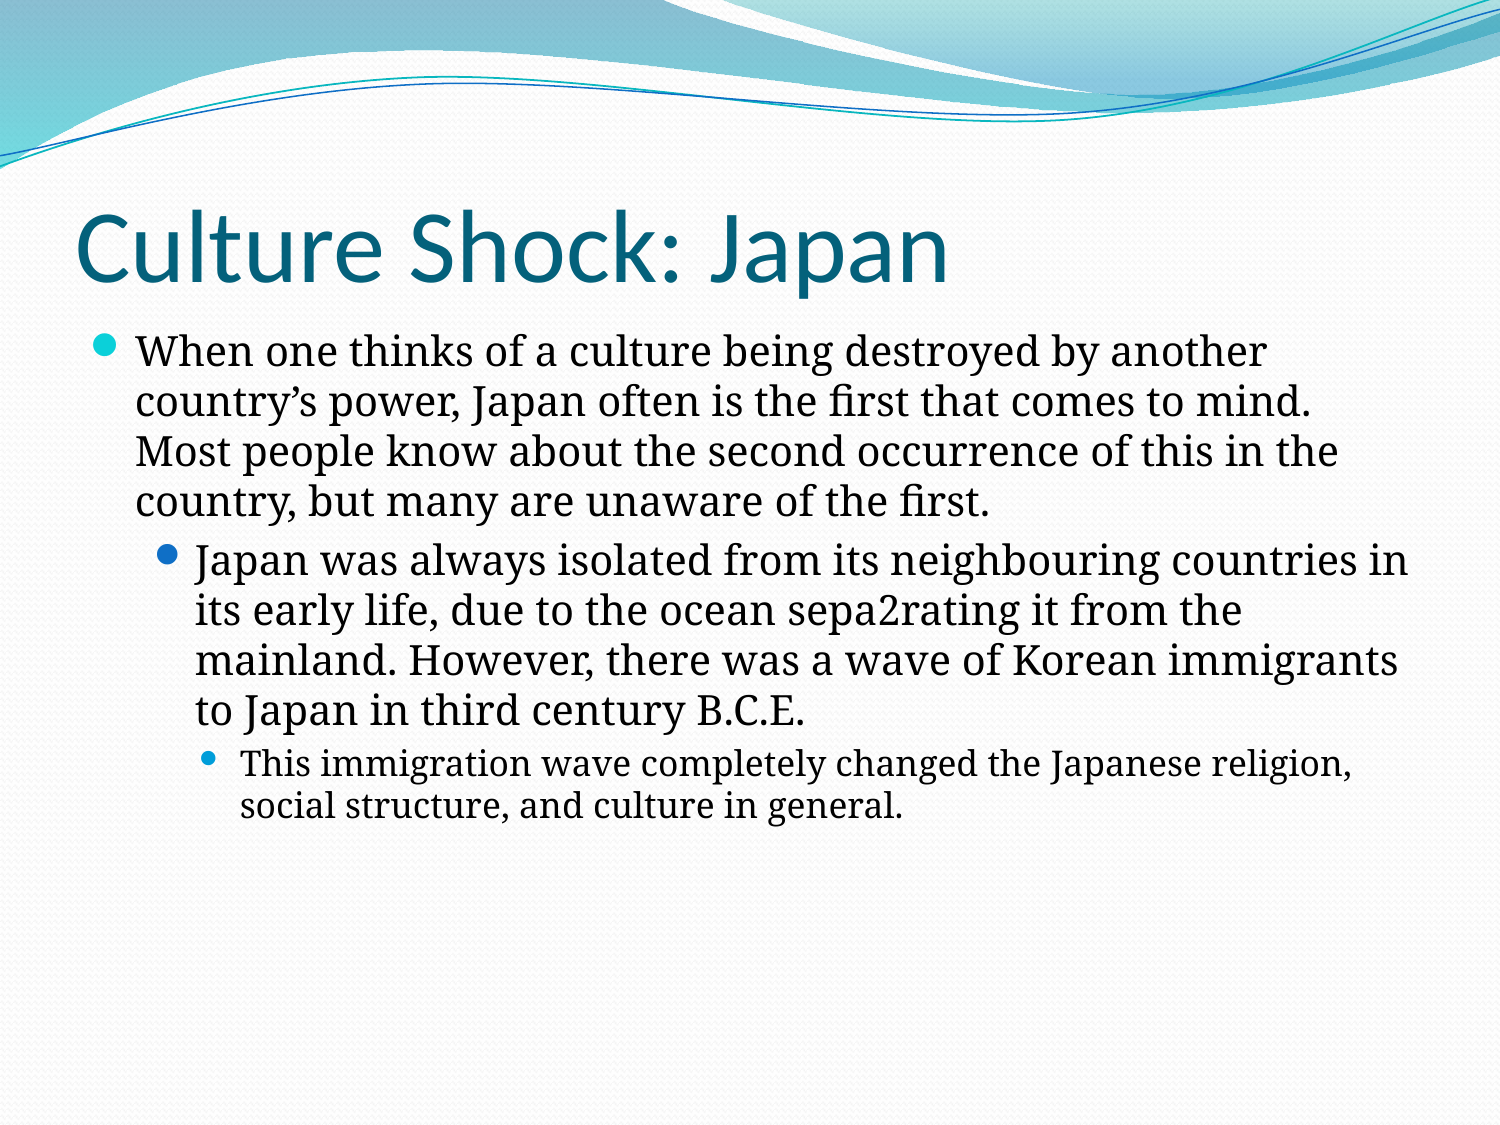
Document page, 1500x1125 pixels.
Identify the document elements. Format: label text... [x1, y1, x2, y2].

list When one thinks of a culture being destroyed by another country’s power, Japan often is the first that comes to mind. Most people know about the second occurrence of this in the country, but many are unaware of the first. Japan was always isolated from its neighbouring countries in its early life, due to the ocean sepa2rating it from the mainland. However, there was a wave of Korean immigrants to Japan in third century B.C.E. This immigration wave completely changed the Japanese religion, social structure, and culture in general. [75, 317, 1425, 1038]
title Culture Shock: Japan [75, 115, 1425, 303]
